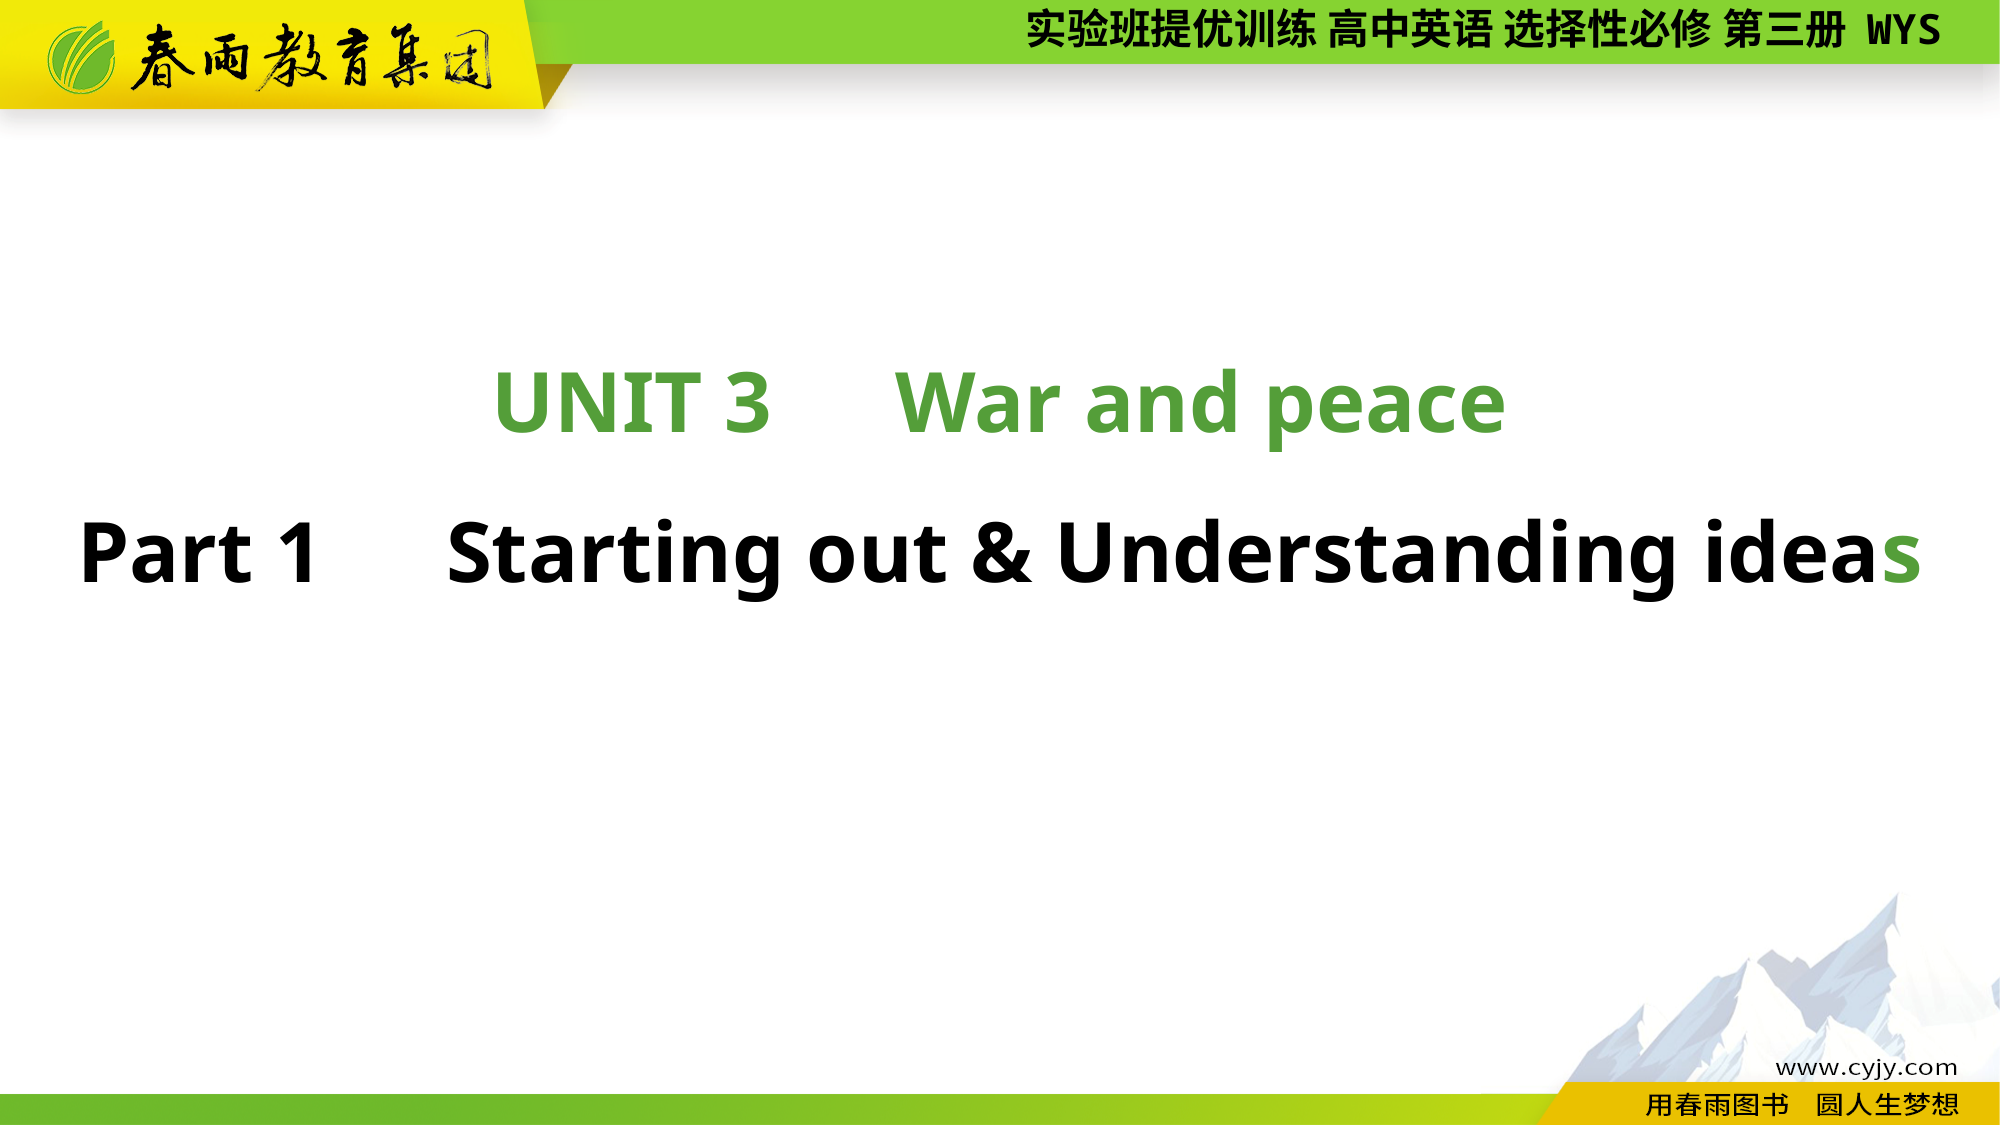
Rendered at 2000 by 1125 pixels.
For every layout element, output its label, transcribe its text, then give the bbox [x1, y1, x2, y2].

text_box UNIT 3 War and peace Part 1 Starting out & Understanding ideas [54, 291, 1946, 607]
picture [0, 0, 2000, 1125]
